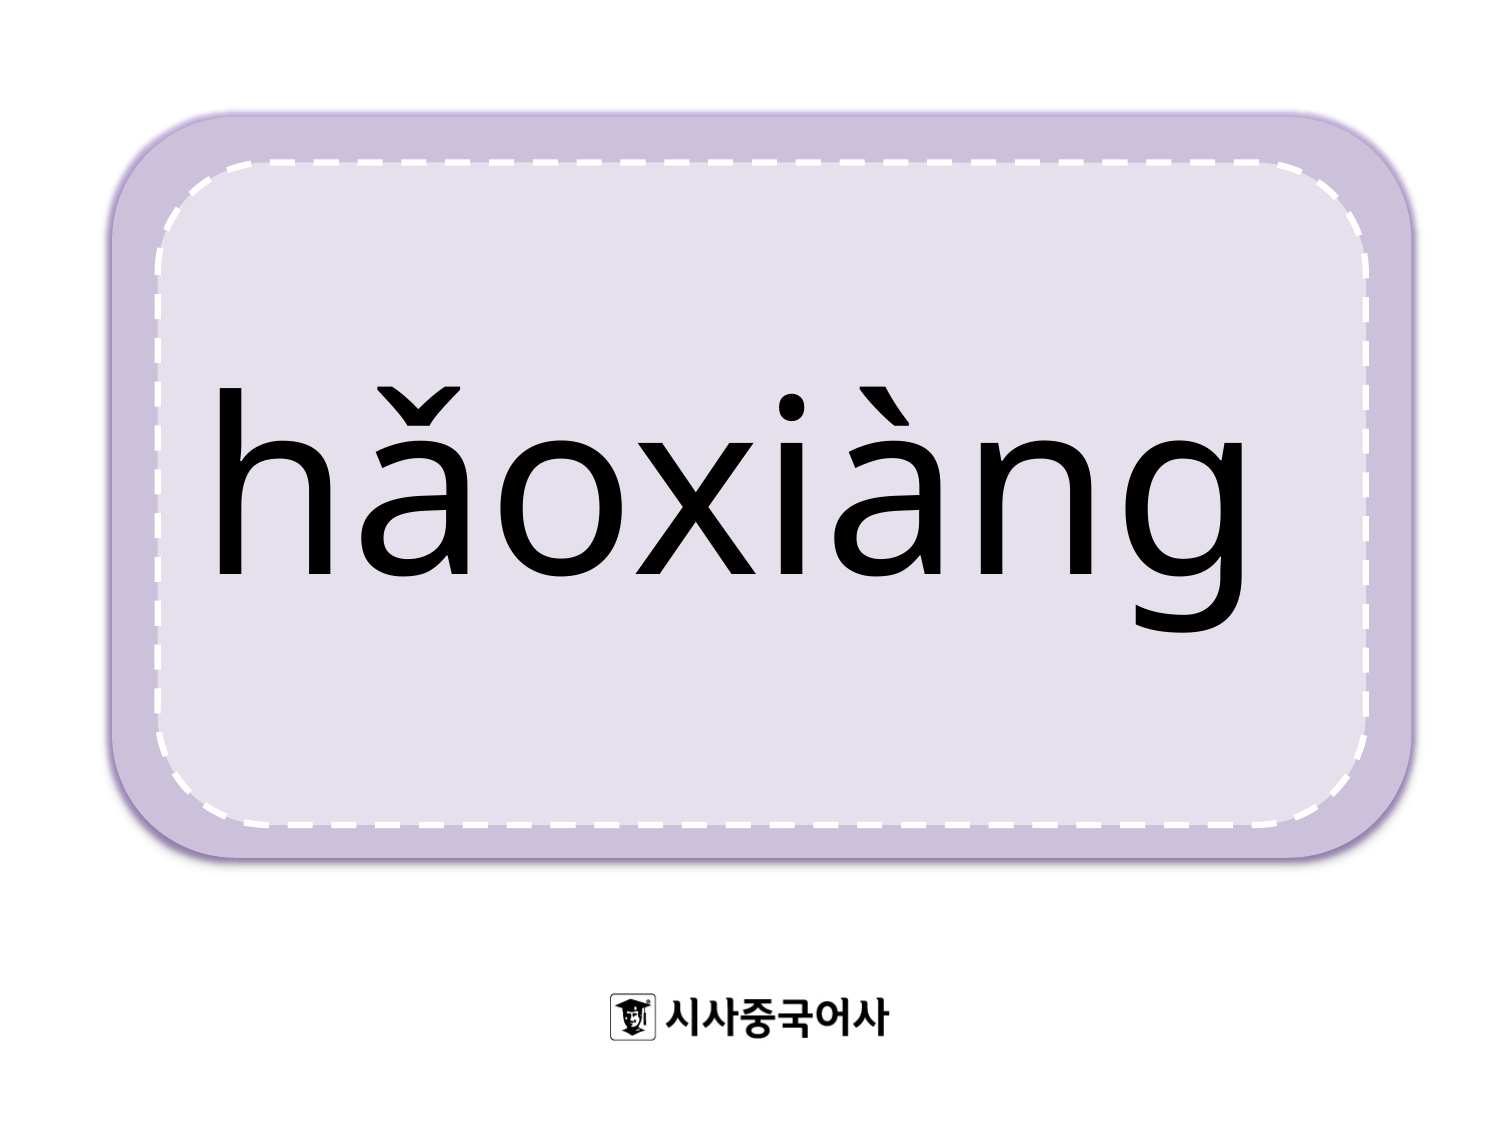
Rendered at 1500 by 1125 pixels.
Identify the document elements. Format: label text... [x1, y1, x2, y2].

picture [602, 987, 898, 1047]
text_box hǎoxiàng [159, 148, 1368, 811]
